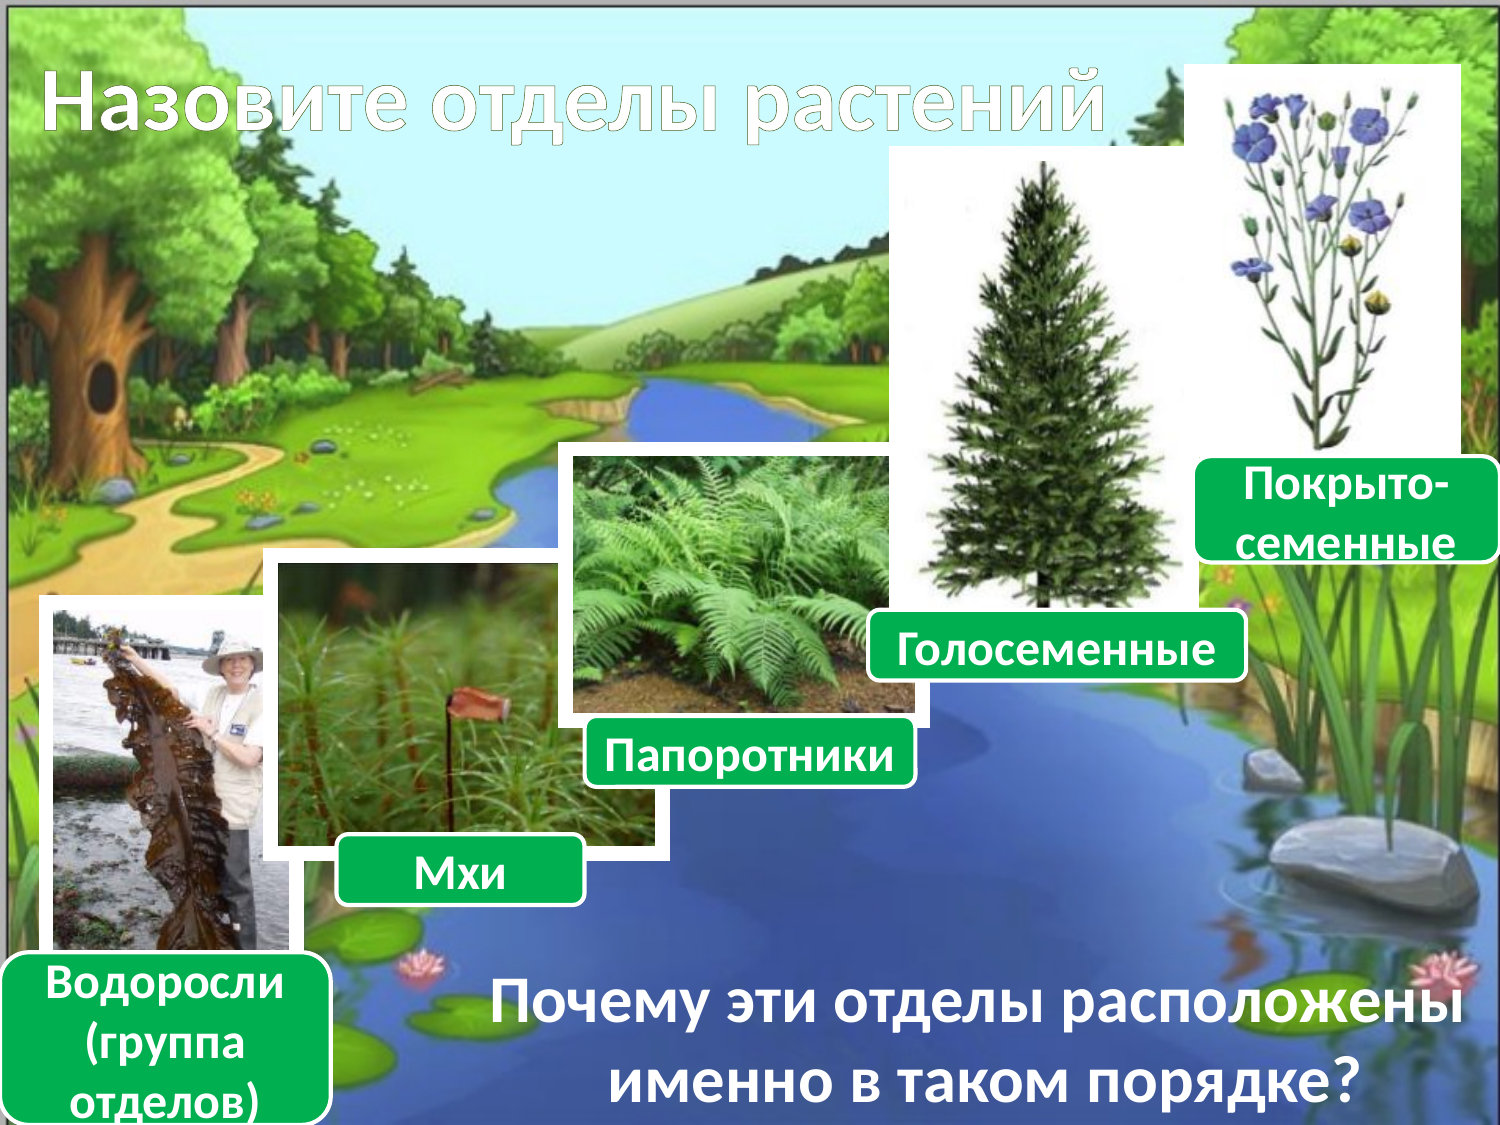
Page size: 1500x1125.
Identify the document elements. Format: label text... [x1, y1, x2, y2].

picture [52, 455, 916, 1018]
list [903, 160, 1185, 619]
title Назовите отделы растений [0, 0, 1250, 188]
text_box Мхи [334, 855, 587, 908]
text_box Почему эти отделы расположены именно в таком порядке? [474, 948, 1497, 1123]
text_box Покрыто-семенные [1190, 454, 1500, 565]
text_box Папоротники [660, 721, 918, 789]
text_box Водоросли (группа отделов) [0, 950, 333, 1125]
text_box Голосеменные [920, 607, 1249, 683]
picture [1198, 77, 1448, 469]
